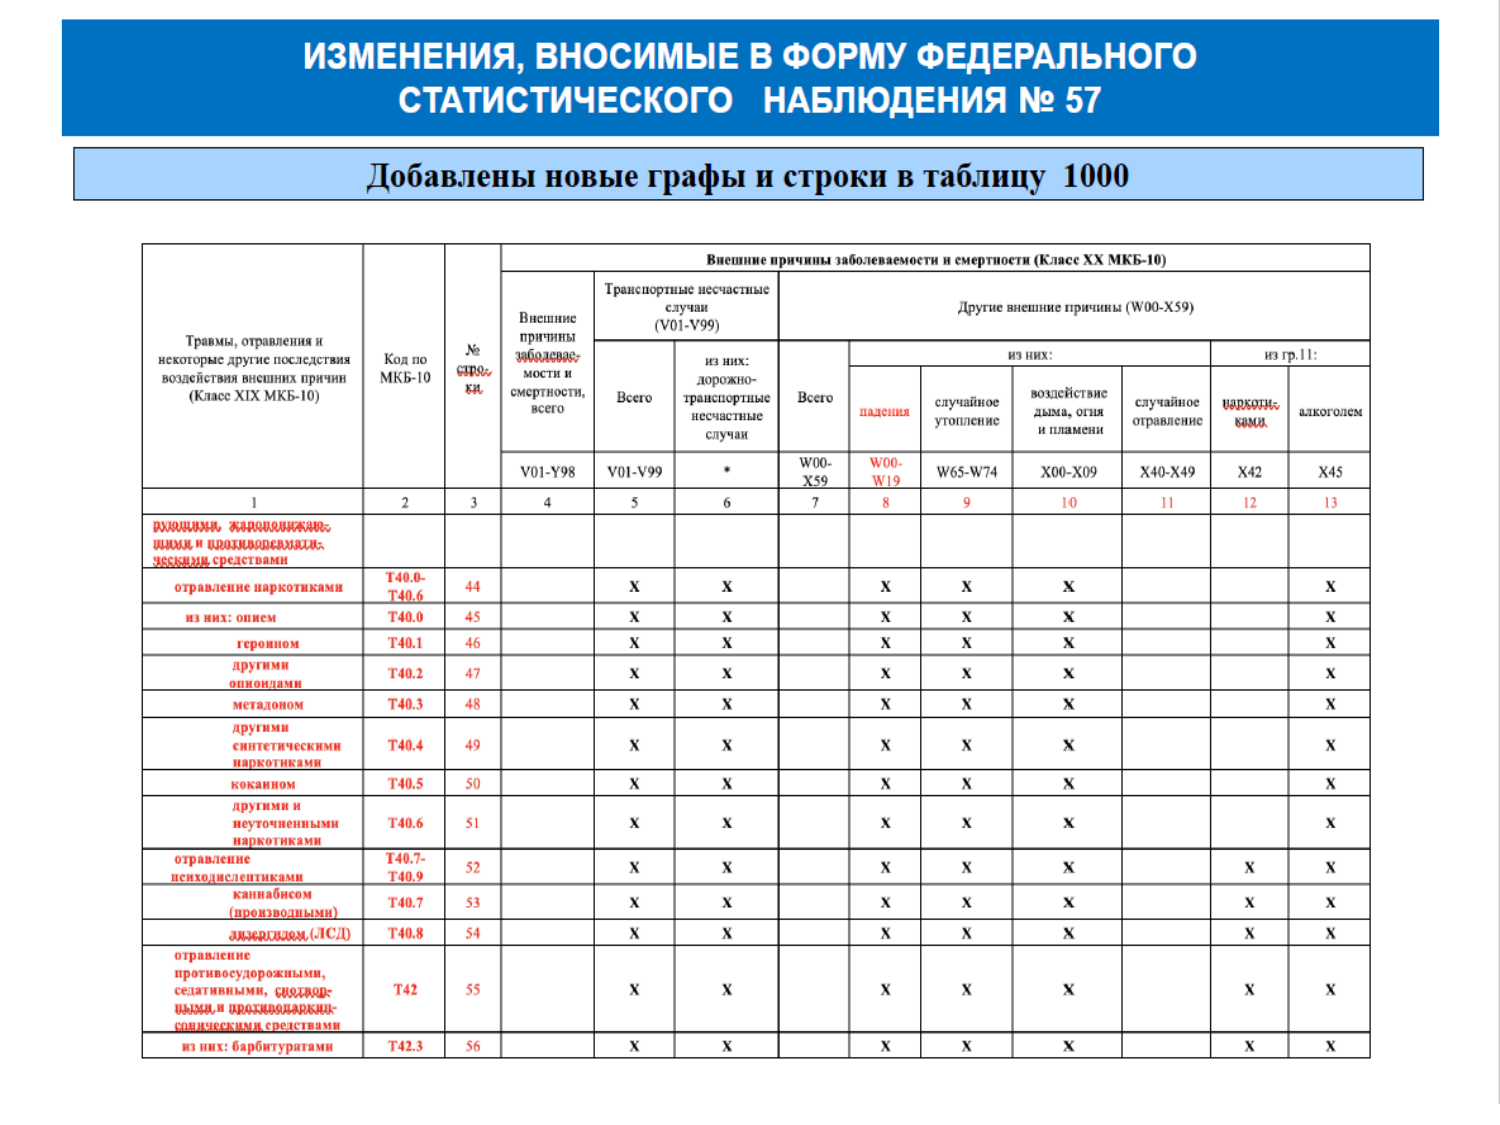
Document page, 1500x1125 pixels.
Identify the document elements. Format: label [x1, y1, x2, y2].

list [0, 0, 1500, 1105]
